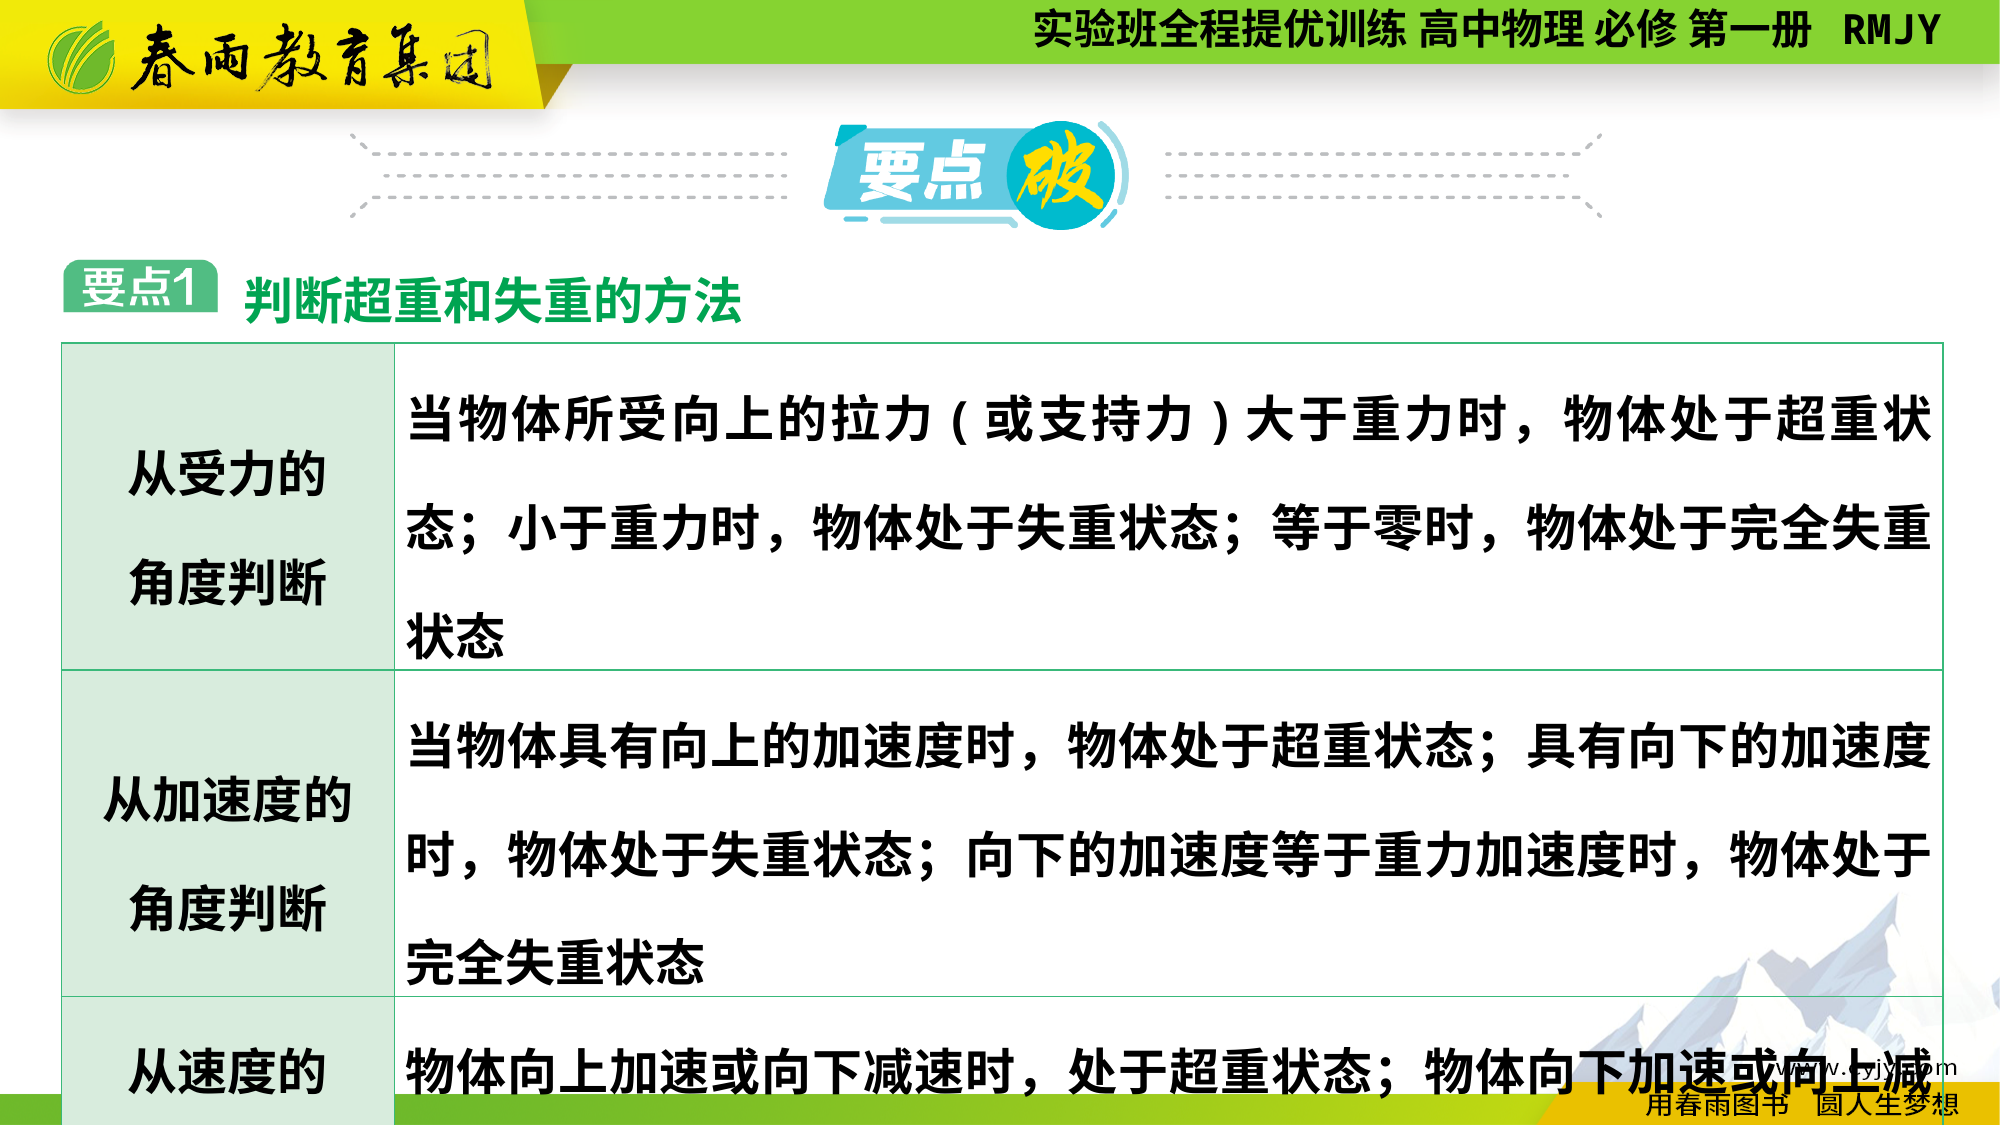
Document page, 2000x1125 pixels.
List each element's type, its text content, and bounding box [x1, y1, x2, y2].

table_cell 从加速度的 角度判断 [62, 671, 394, 996]
picture [0, 0, 2000, 1125]
table_header 从受力的 角度判断 [62, 344, 394, 669]
table_cell 物体向上加速或向下减速时，处于超重状态；物体向下加速或向上减速时，处于失重状态 [395, 997, 1942, 1125]
list 判断超重和失重的方法 [59, 232, 1944, 338]
table_cell 从速度的 角度判断 [62, 997, 394, 1125]
table_header 当物体所受向上的拉力(或支持力)大于重力时，物体处于超重状态；小于重力时，物体处于失重状态；等于零时，物体处于完全失重状态 [395, 344, 1942, 669]
table_cell 当物体具有向上的加速度时，物体处于超重状态；具有向下的加速度时，物体处于失重状态；向下的加速度等于重力加速度时，物体处于完全失重状态 [395, 671, 1942, 996]
